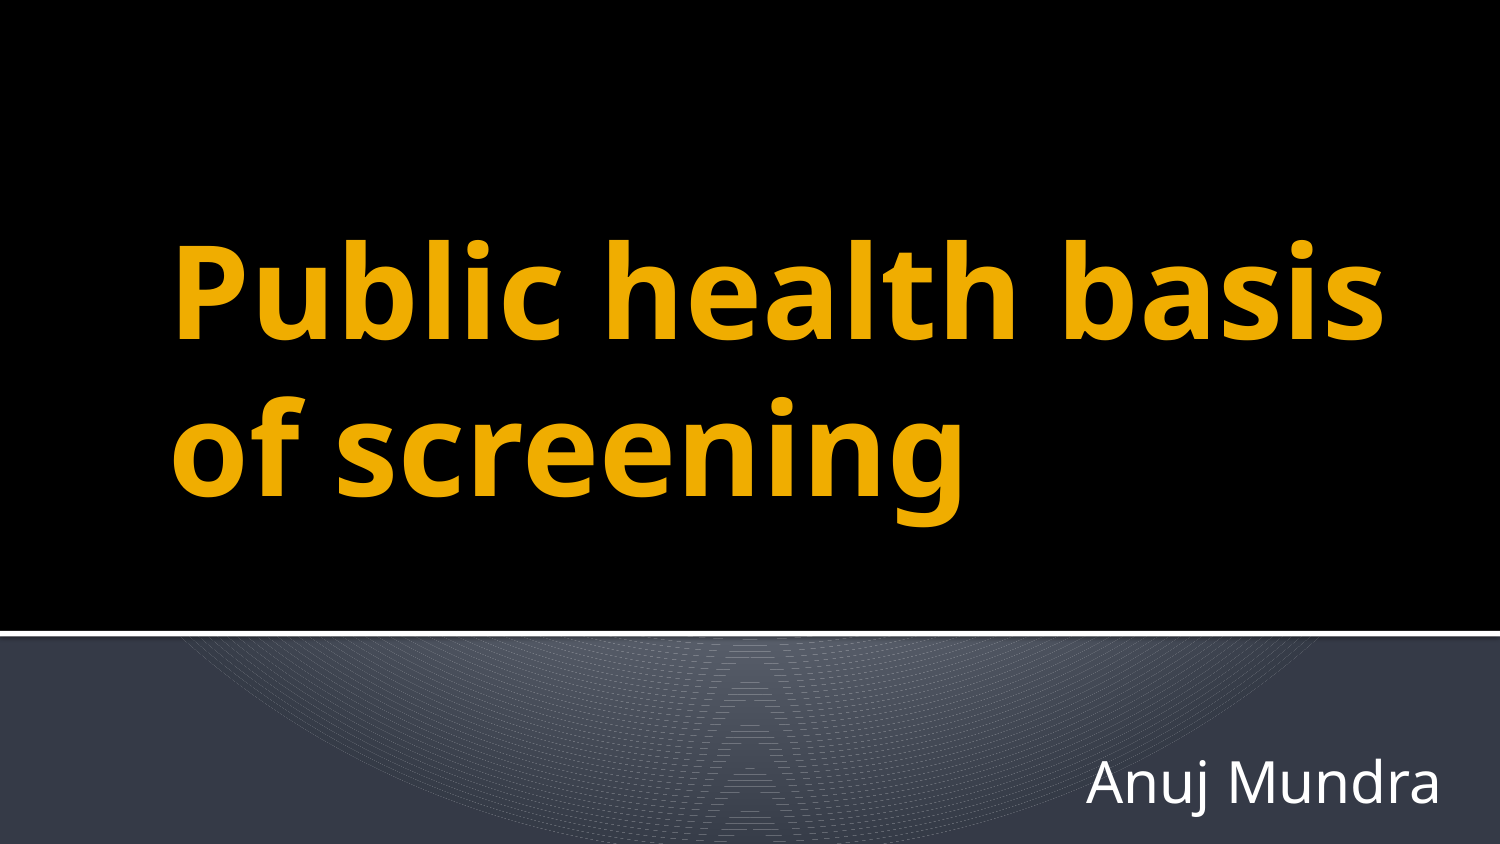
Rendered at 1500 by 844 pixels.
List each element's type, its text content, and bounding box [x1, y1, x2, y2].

title Public health basis of screening [125, 209, 1450, 529]
subtitle Anuj Mundra [774, 712, 1450, 816]
